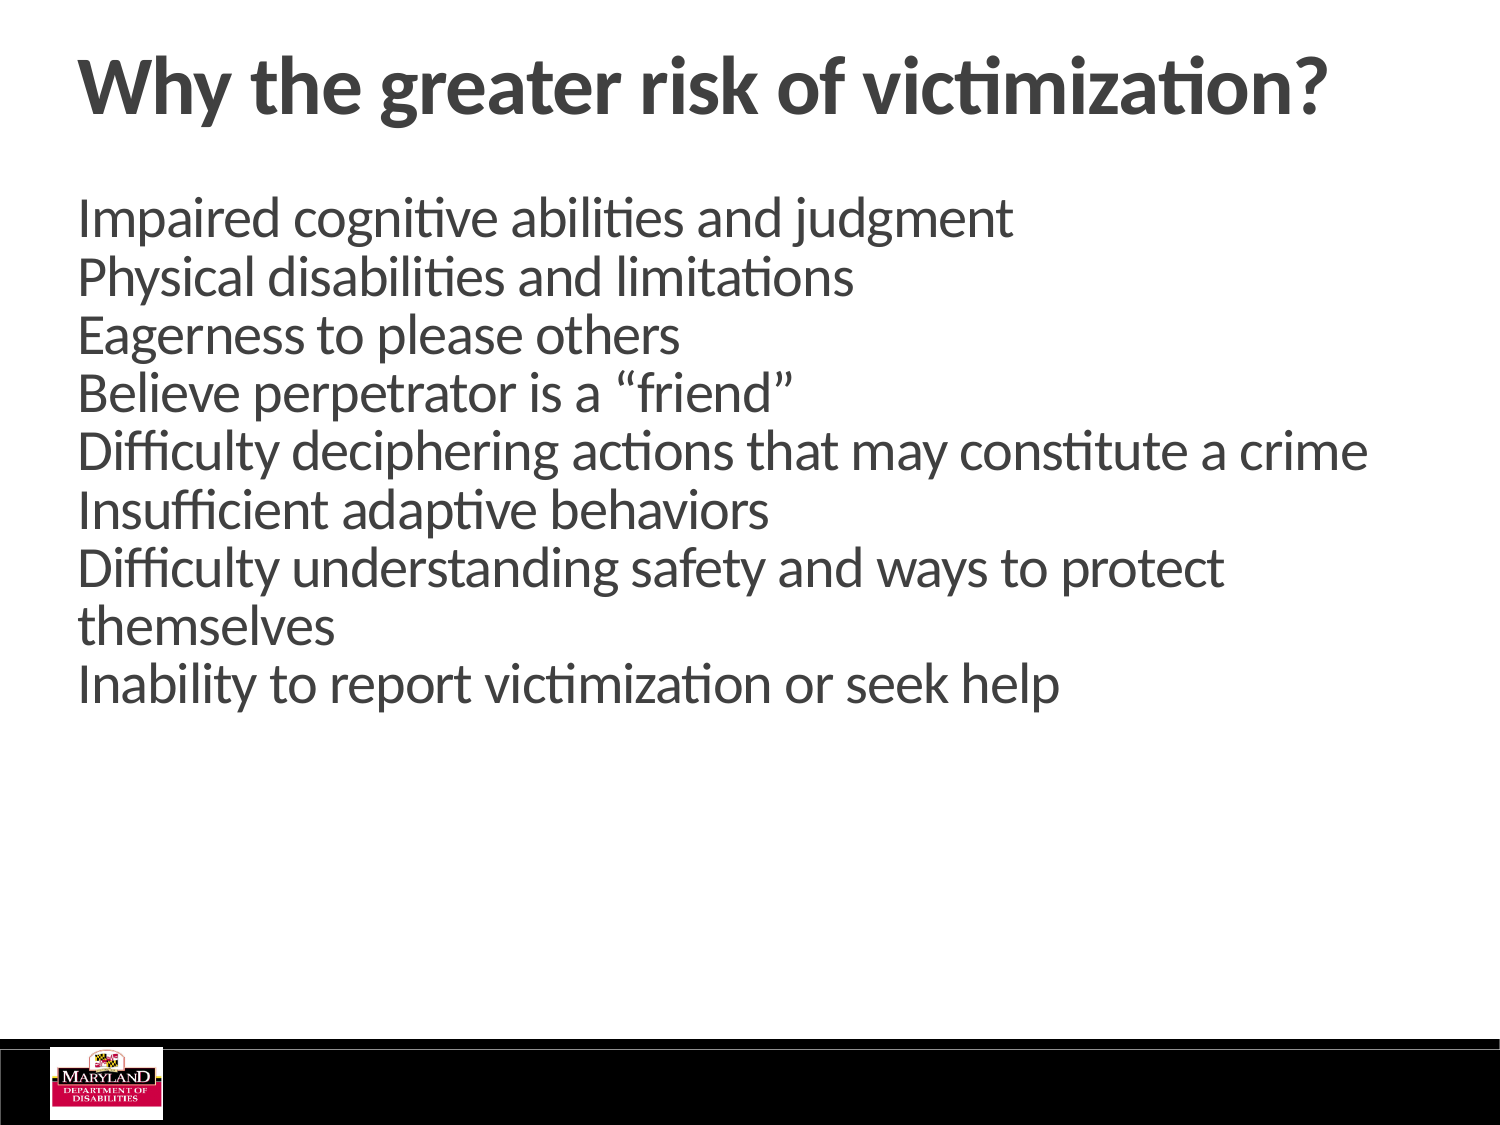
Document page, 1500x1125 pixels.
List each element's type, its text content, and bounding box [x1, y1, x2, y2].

title Why the greater risk of victimization? Impaired cognitive abilities and judgment Physical disabilities and limitations Eagerness to please others Believe perpetrator is a “friend” Difficulty deciphering actions that may constitute a crime Insufficient adaptive behaviors Difficulty understanding safety and ways to protect themselves Inability to report victimization or seek help [62, 45, 1413, 1000]
picture [50, 1047, 163, 1120]
